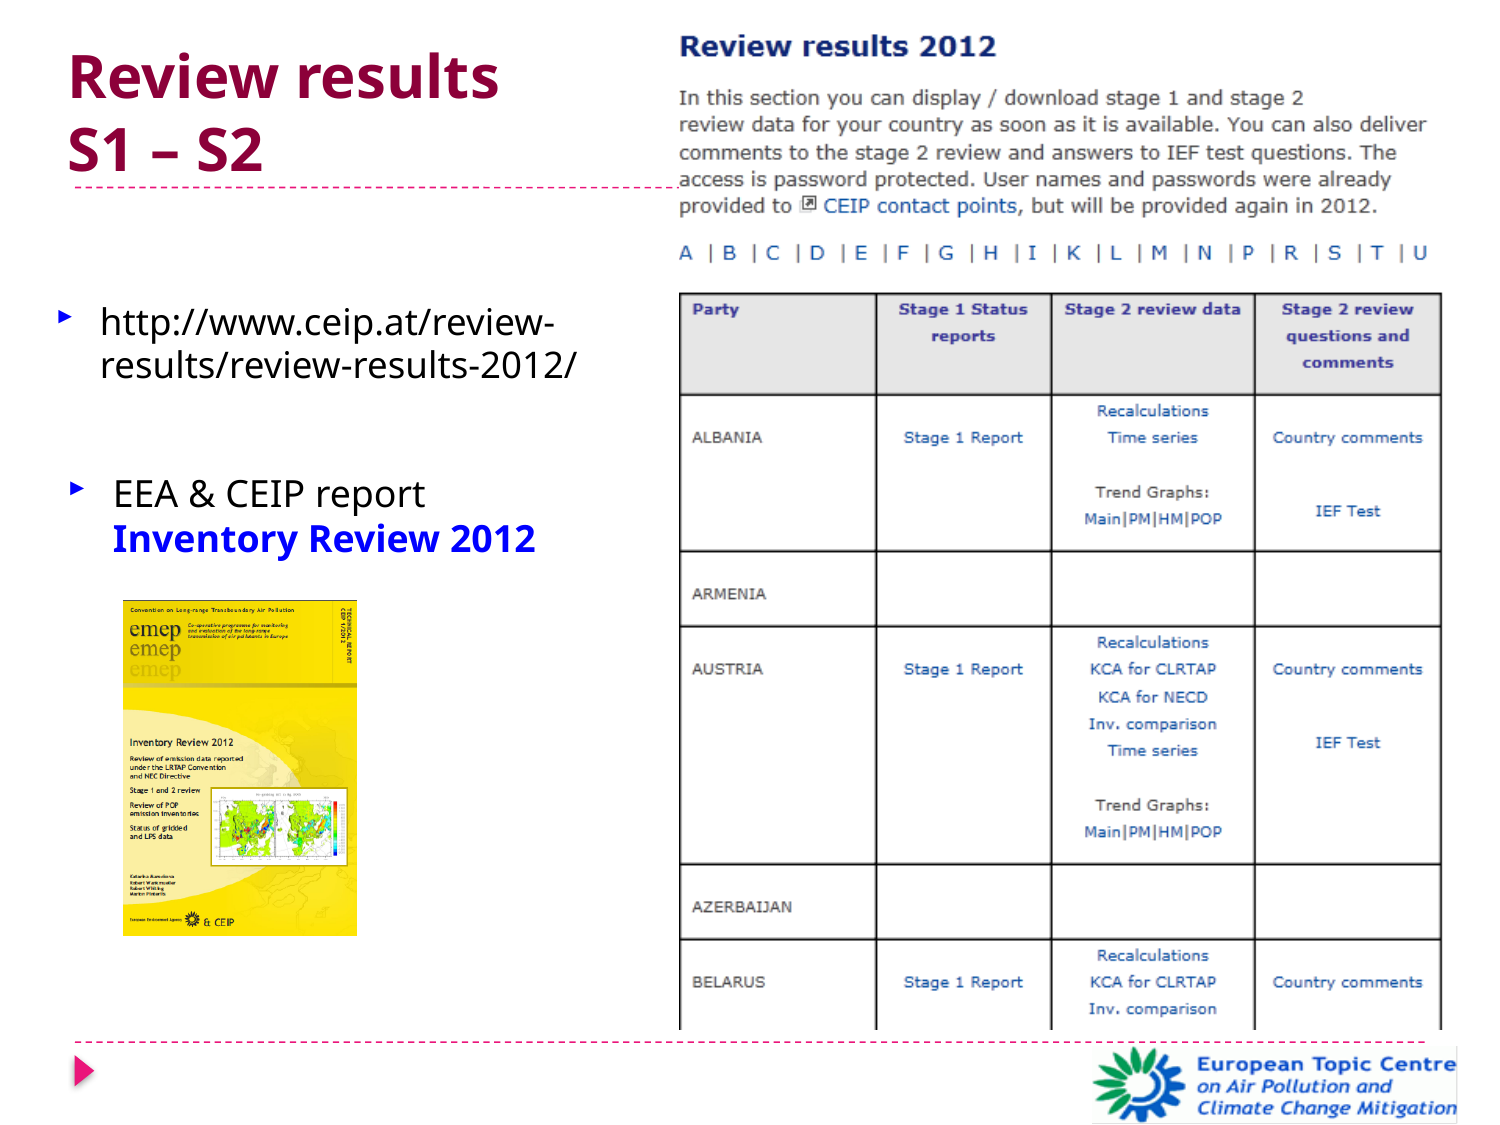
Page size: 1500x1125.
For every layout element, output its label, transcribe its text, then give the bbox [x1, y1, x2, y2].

title Review results S1 – S2 [53, 30, 597, 191]
list http://www.ceip.at/review-results/review-results-2012/ [41, 290, 597, 436]
text_box EEA & CEIP report Inventory Review 2012 [53, 462, 609, 608]
picture [123, 600, 357, 936]
picture [678, 30, 1461, 1030]
picture [1092, 1046, 1459, 1125]
